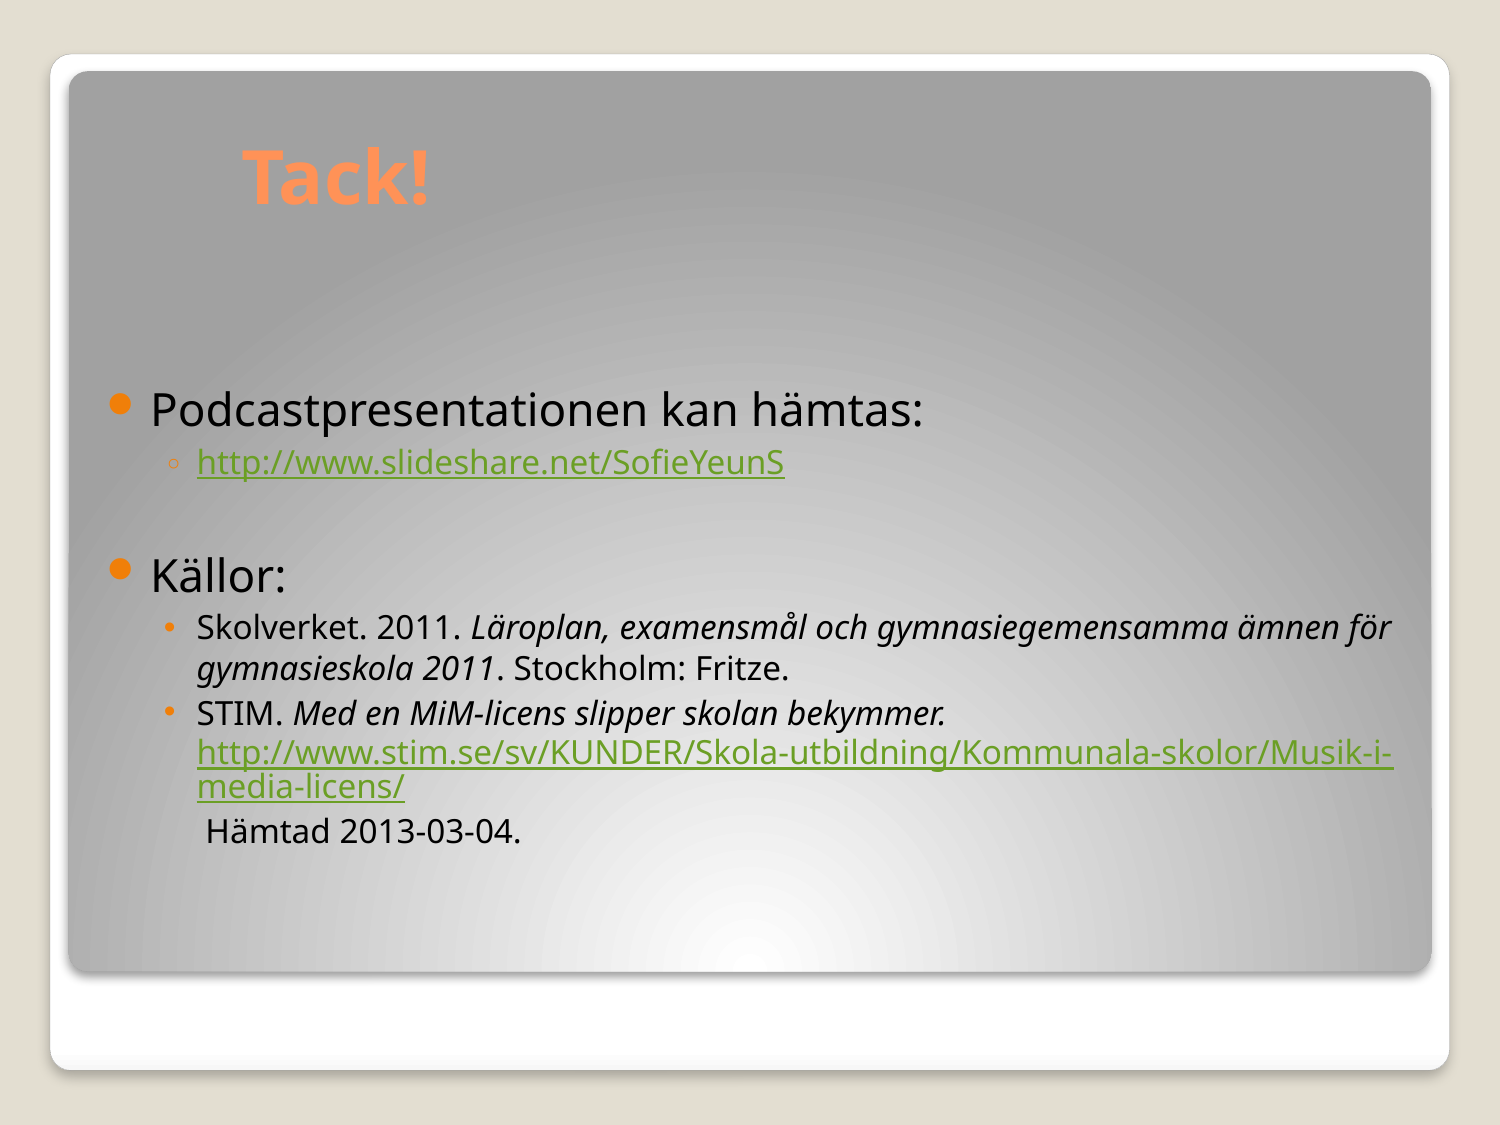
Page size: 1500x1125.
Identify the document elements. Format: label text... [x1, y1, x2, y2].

title Tack! [76, 90, 1420, 228]
list Podcastpresentationen kan hämtas: http://www.slideshare.net/SofieYeunS Källor: Skolverket. 2011. Läroplan, examensmål och gymnasiegemensamma ämnen för gymnasieskola 2011. Stockholm: Fritze. STIM. Med en MiM-licens slipper skolan bekymmer. http://www.stim.se/sv/KUNDER/Skola-utbildning/Kommunala-skolor/Musik-i-media-licens/ Hämtad 2013-03-04. [76, 290, 1420, 870]
